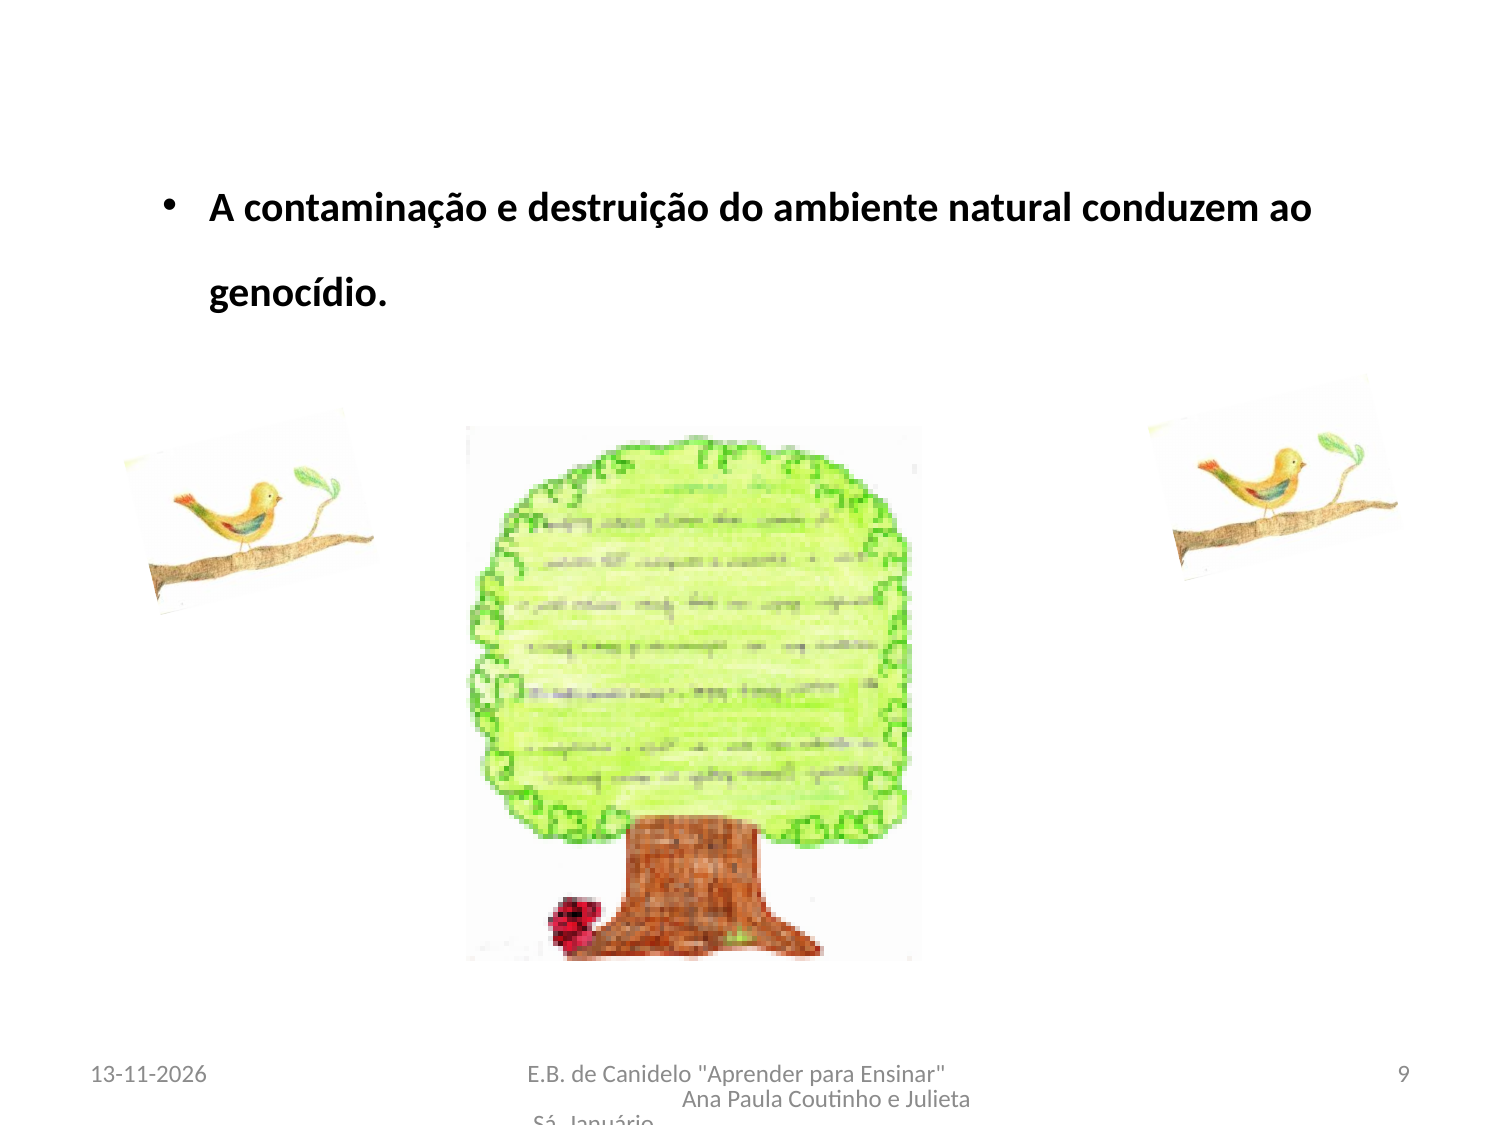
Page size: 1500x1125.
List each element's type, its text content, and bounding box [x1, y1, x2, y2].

slide_number 9 [1074, 1042, 1425, 1103]
text_box A contaminação e destruição do ambiente natural conduzem ao genocídio. [147, 137, 1376, 322]
picture [466, 426, 922, 961]
footer E.B. de Canidelo "Aprender para Ensinar" Ana Paula Coutinho e Julieta Sá Januário [512, 1042, 988, 1103]
picture [1148, 374, 1403, 580]
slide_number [75, 1042, 425, 1103]
picture [124, 408, 379, 614]
